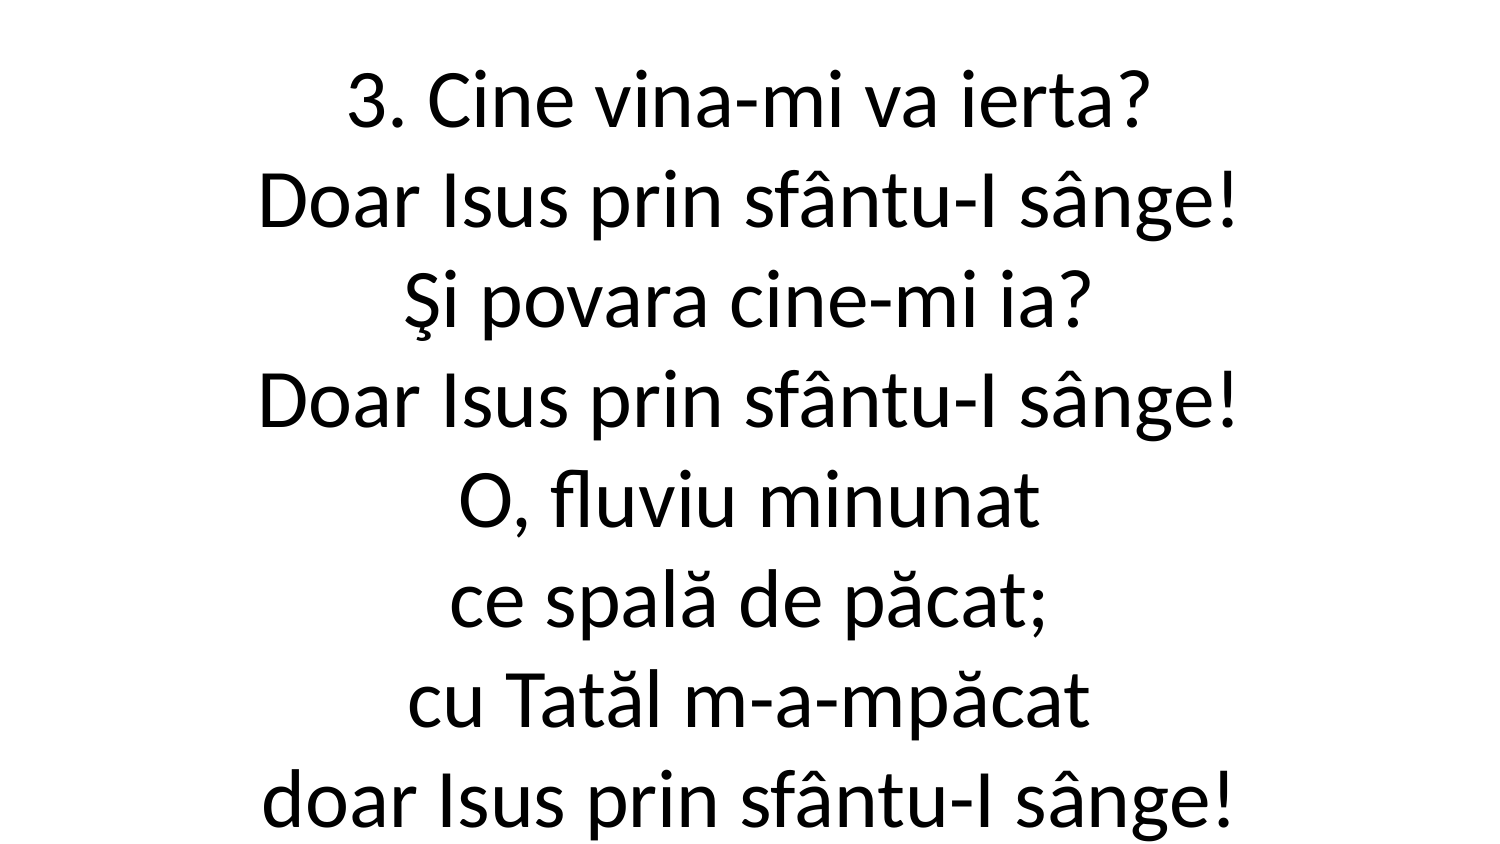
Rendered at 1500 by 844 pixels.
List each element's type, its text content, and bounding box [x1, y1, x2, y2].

text_box 3. Cine vina-mi va ierta? Doar Isus prin sfântu-I sânge! Şi povara cine-mi ia? Doar Isus prin sfântu-I sânge! O, fluviu minunat ce spală de păcat; cu Tatăl m-a-mpăcat doar Isus prin sfântu-I sânge! [242, 0, 1258, 844]
